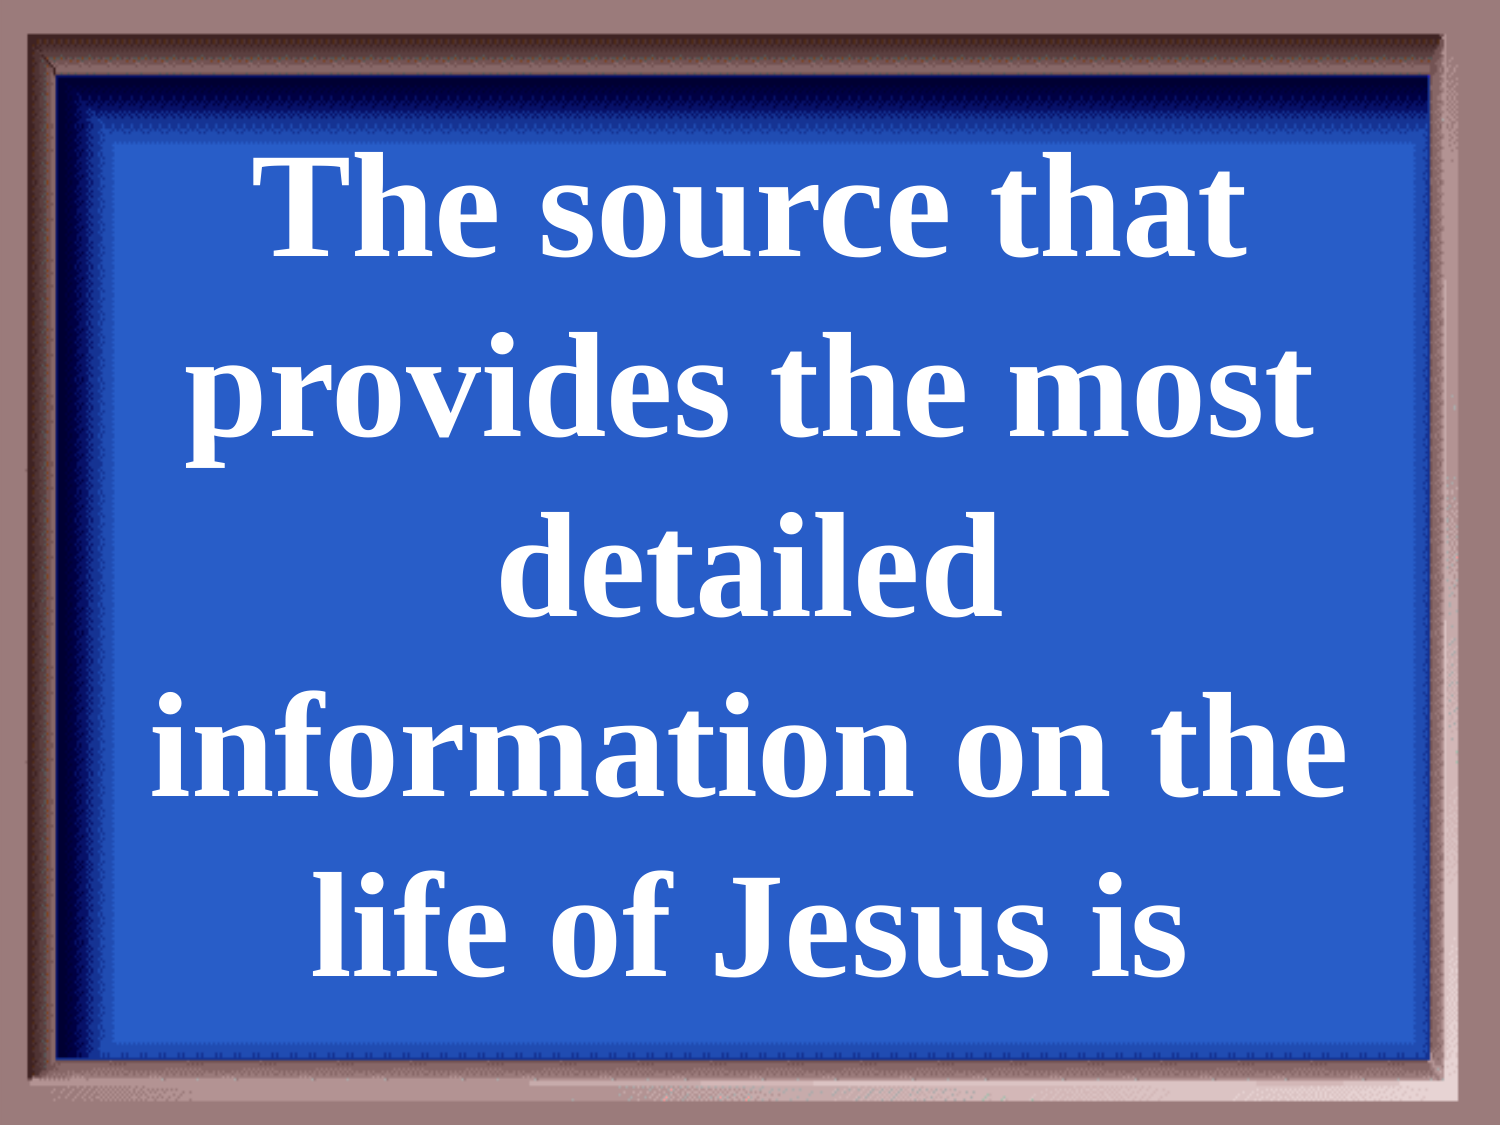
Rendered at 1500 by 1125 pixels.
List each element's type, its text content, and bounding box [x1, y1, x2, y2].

title The source that provides the most detailed information on the life of Jesus is [112, 462, 1388, 650]
picture [0, 0, 1500, 1125]
